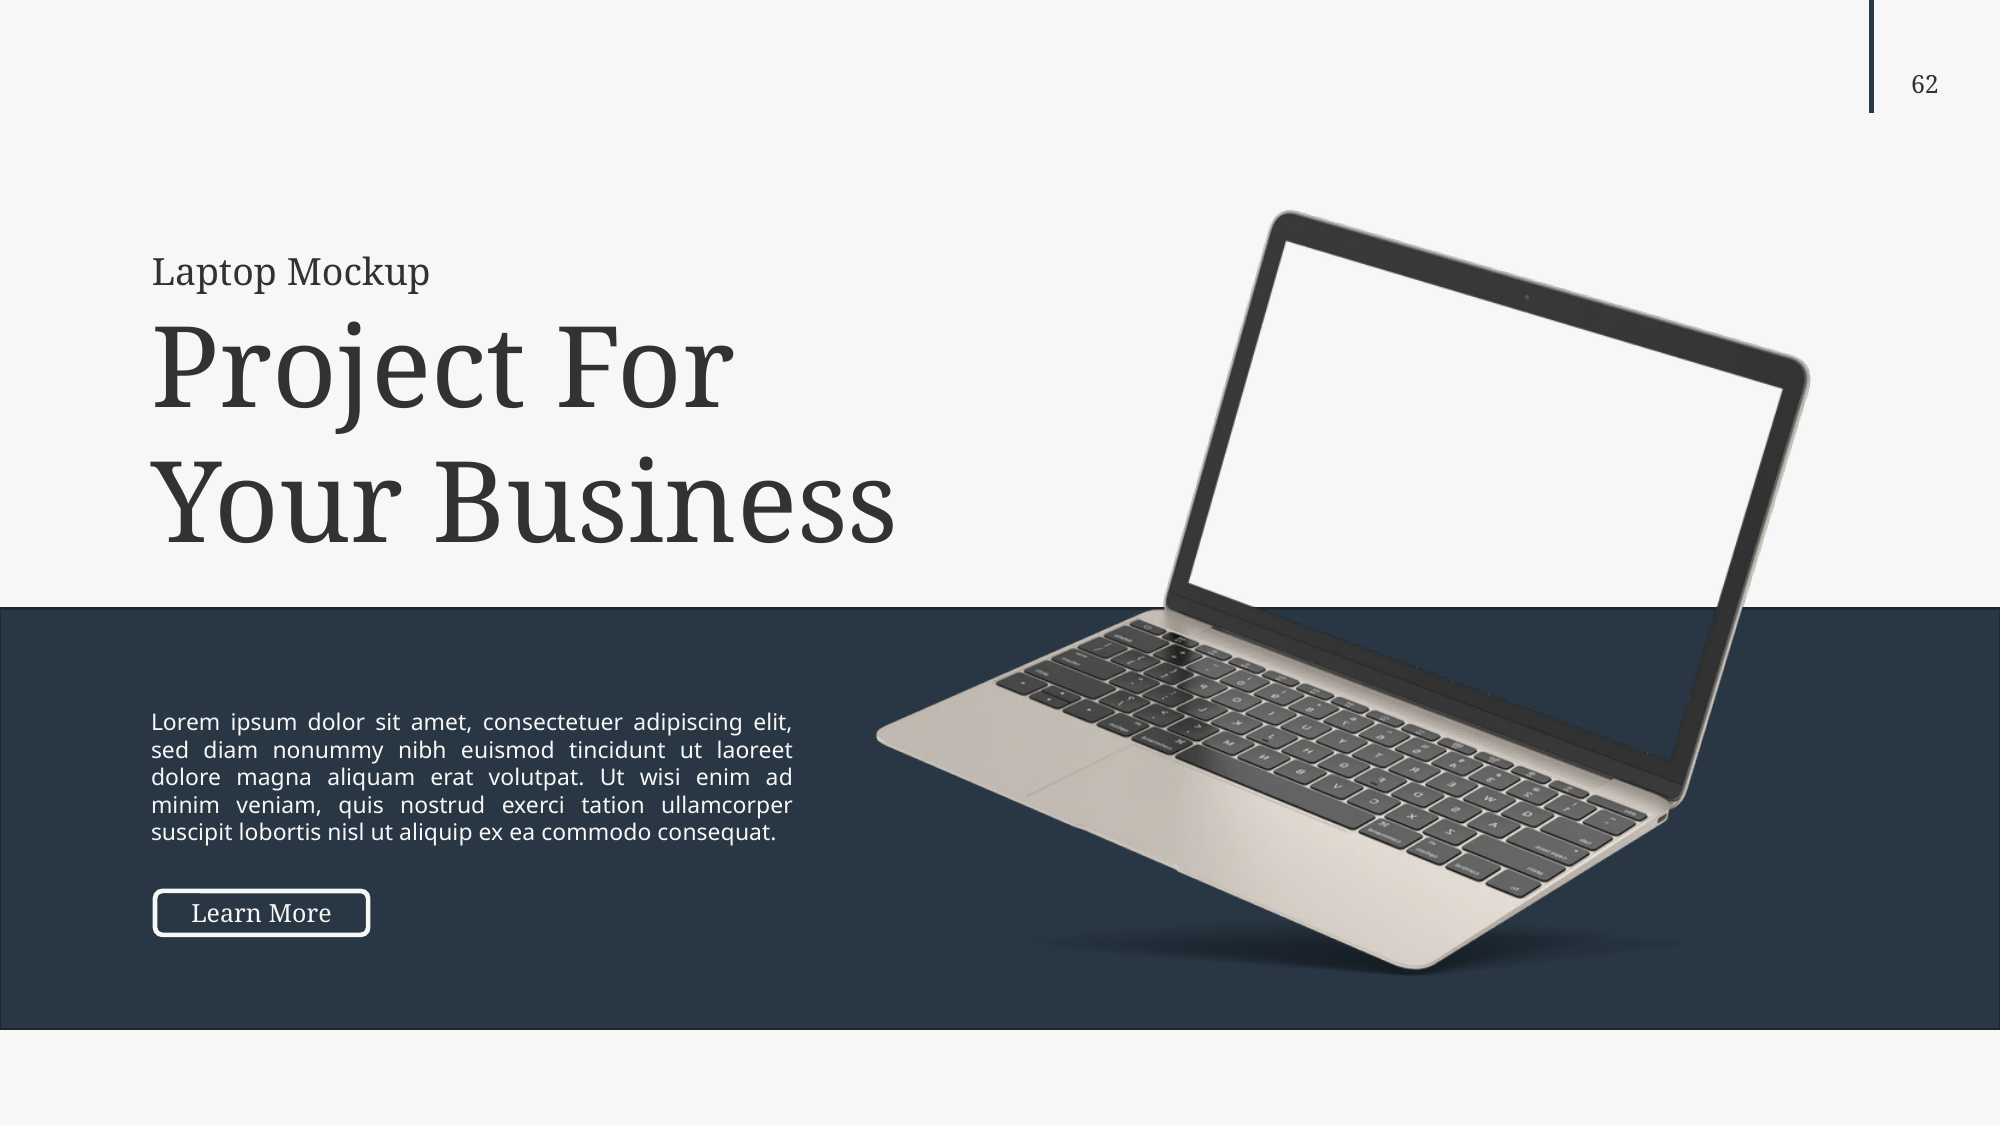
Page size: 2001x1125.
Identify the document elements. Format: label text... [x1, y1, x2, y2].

picture [579, 149, 2000, 1030]
text_box Lorem ipsum dolor sit amet, consectetuer adipiscing elit, sed diam nonummy nibh euismod tincidunt ut laoreet dolore magna aliquam erat volutpat. Ut wisi enim ad minim veniam, quis nostrud exerci tation ullamcorper suscipit lobortis nisl ut aliquip ex ea commodo consequat. [136, 700, 579, 880]
text_box Laptop Mockup [137, 240, 579, 300]
text_box [0, 607, 579, 1030]
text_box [155, 890, 369, 936]
text_box Project For Your Business [137, 300, 579, 573]
